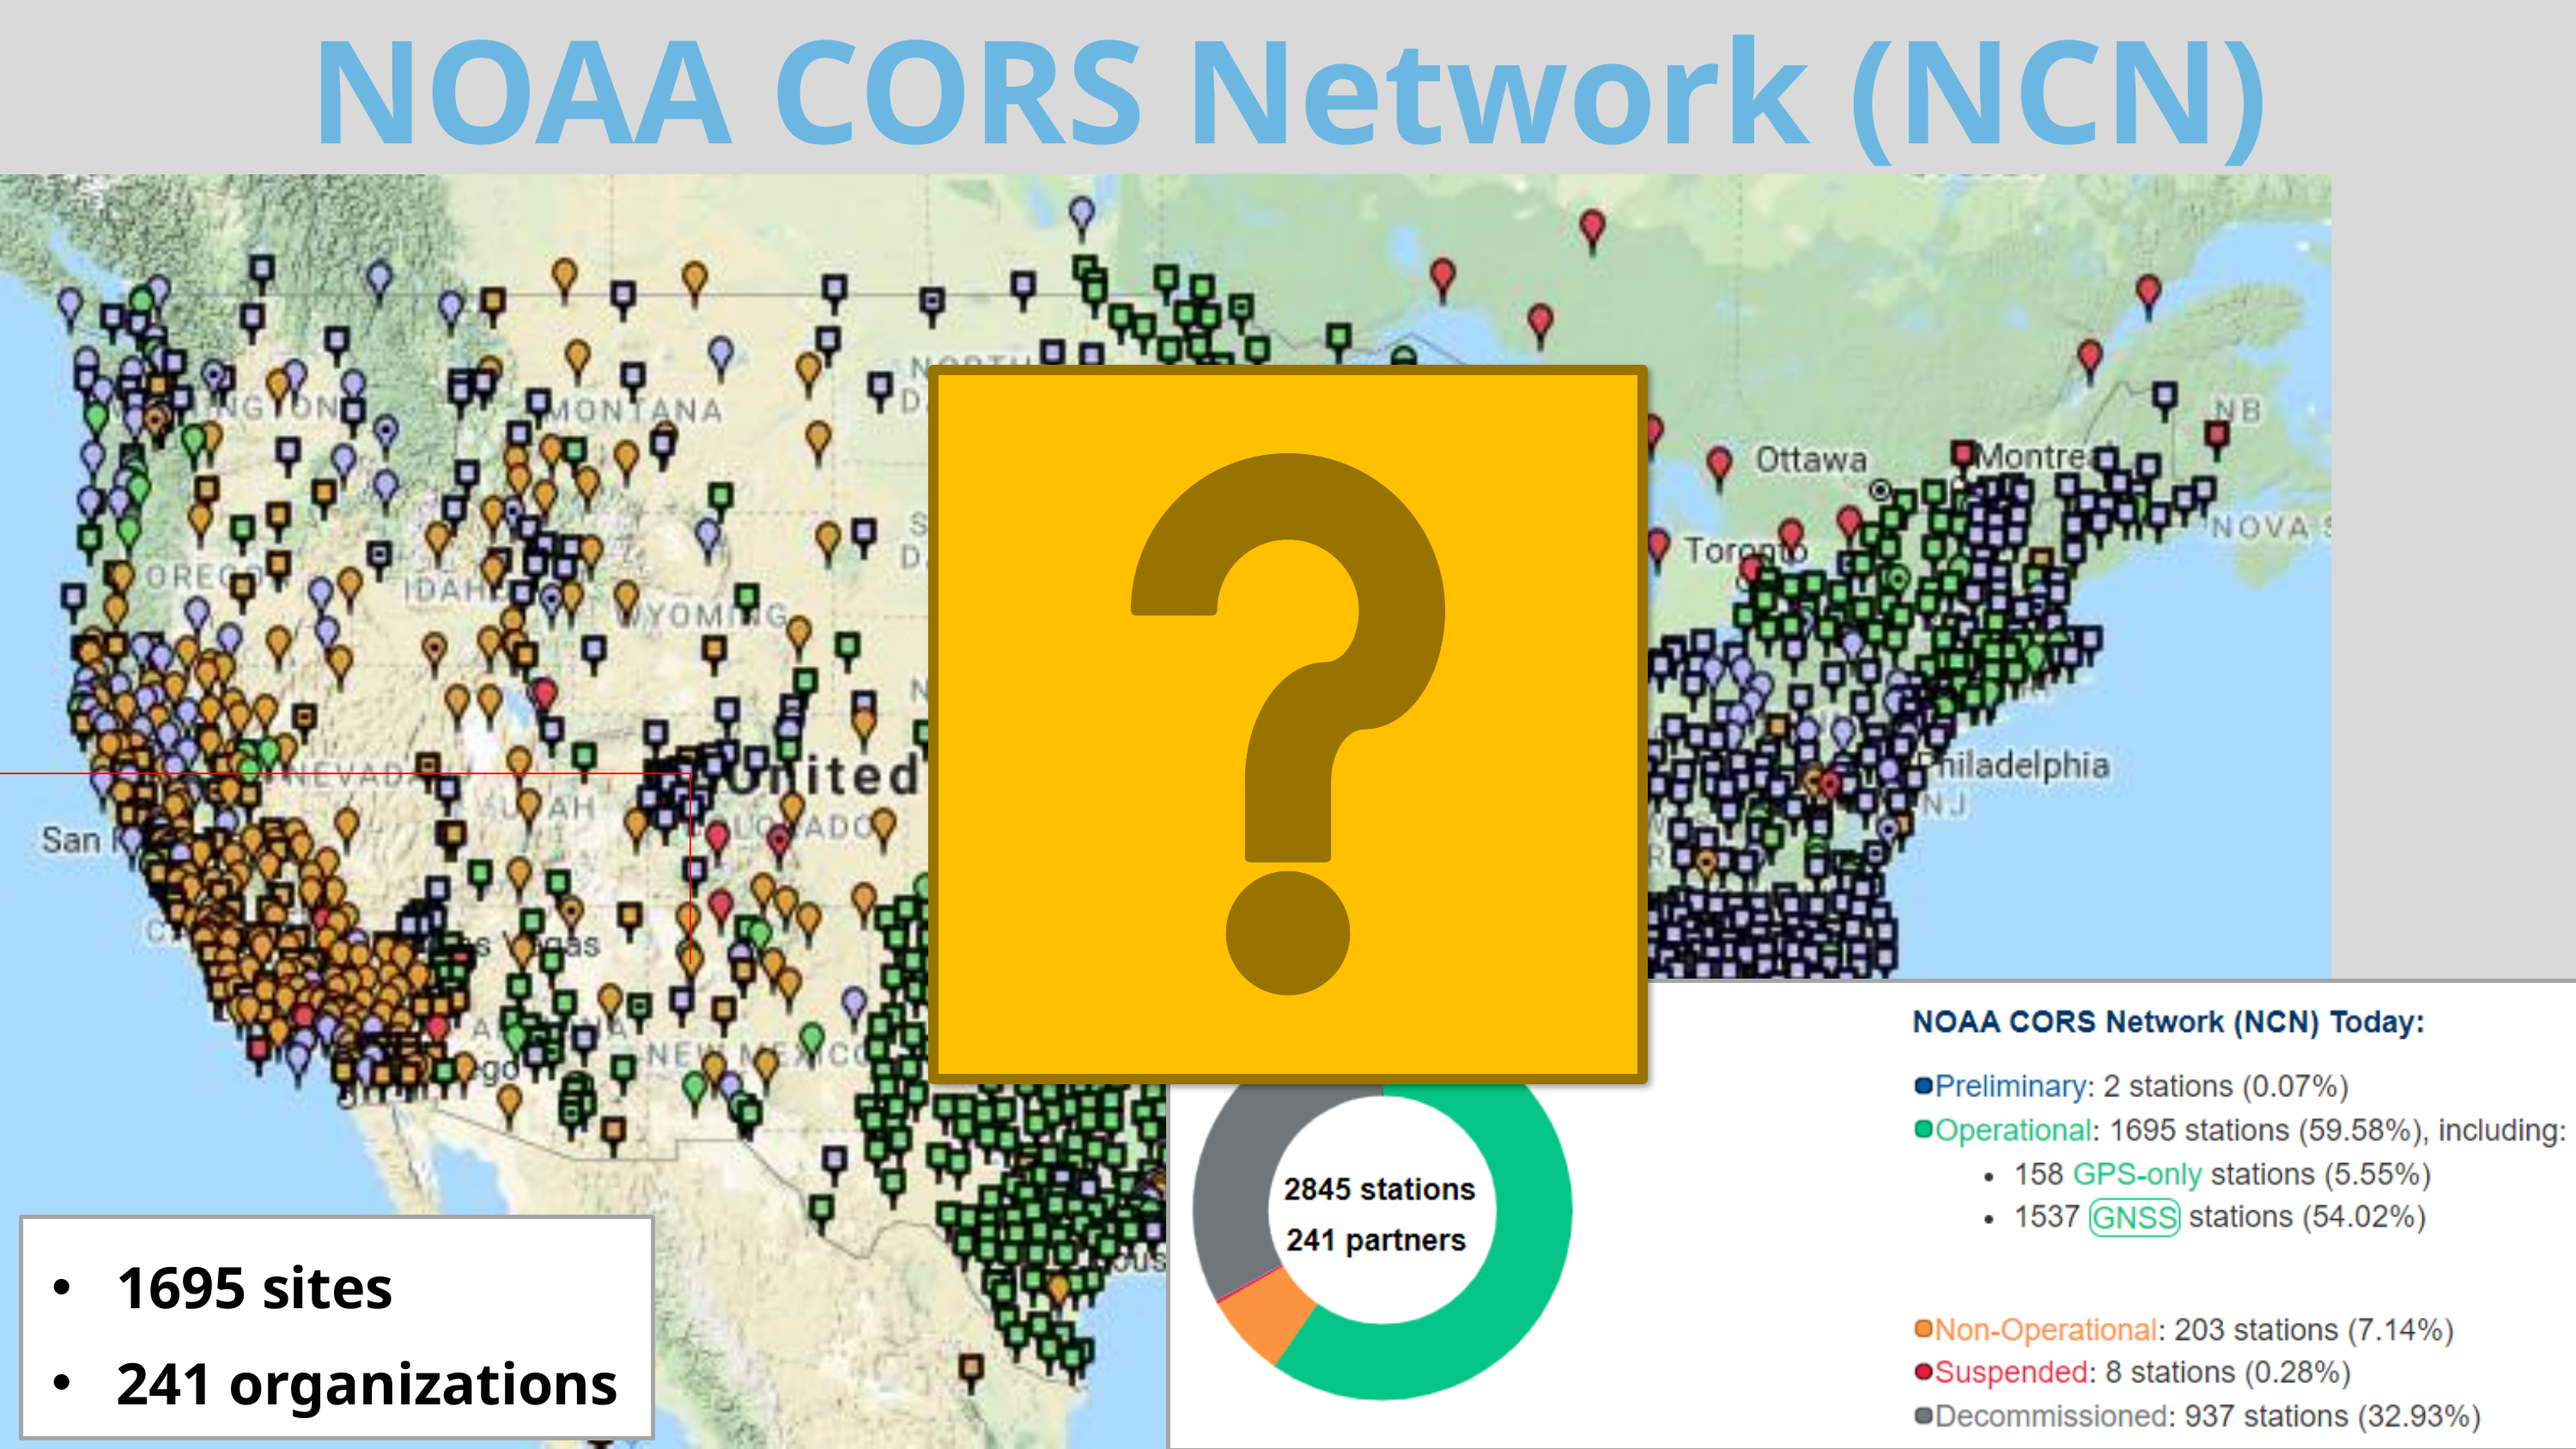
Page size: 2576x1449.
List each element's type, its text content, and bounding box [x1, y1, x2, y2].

picture [1170, 982, 2576, 1449]
text_box 1695 sites 241 organizations [52, 1249, 641, 1416]
text_box NOAA CORS Network (NCN) [0, 0, 2576, 173]
text_box [0, 773, 690, 964]
text_box [932, 368, 1644, 1081]
text_box [21, 1216, 653, 1439]
text_box [0, 174, 2332, 1449]
